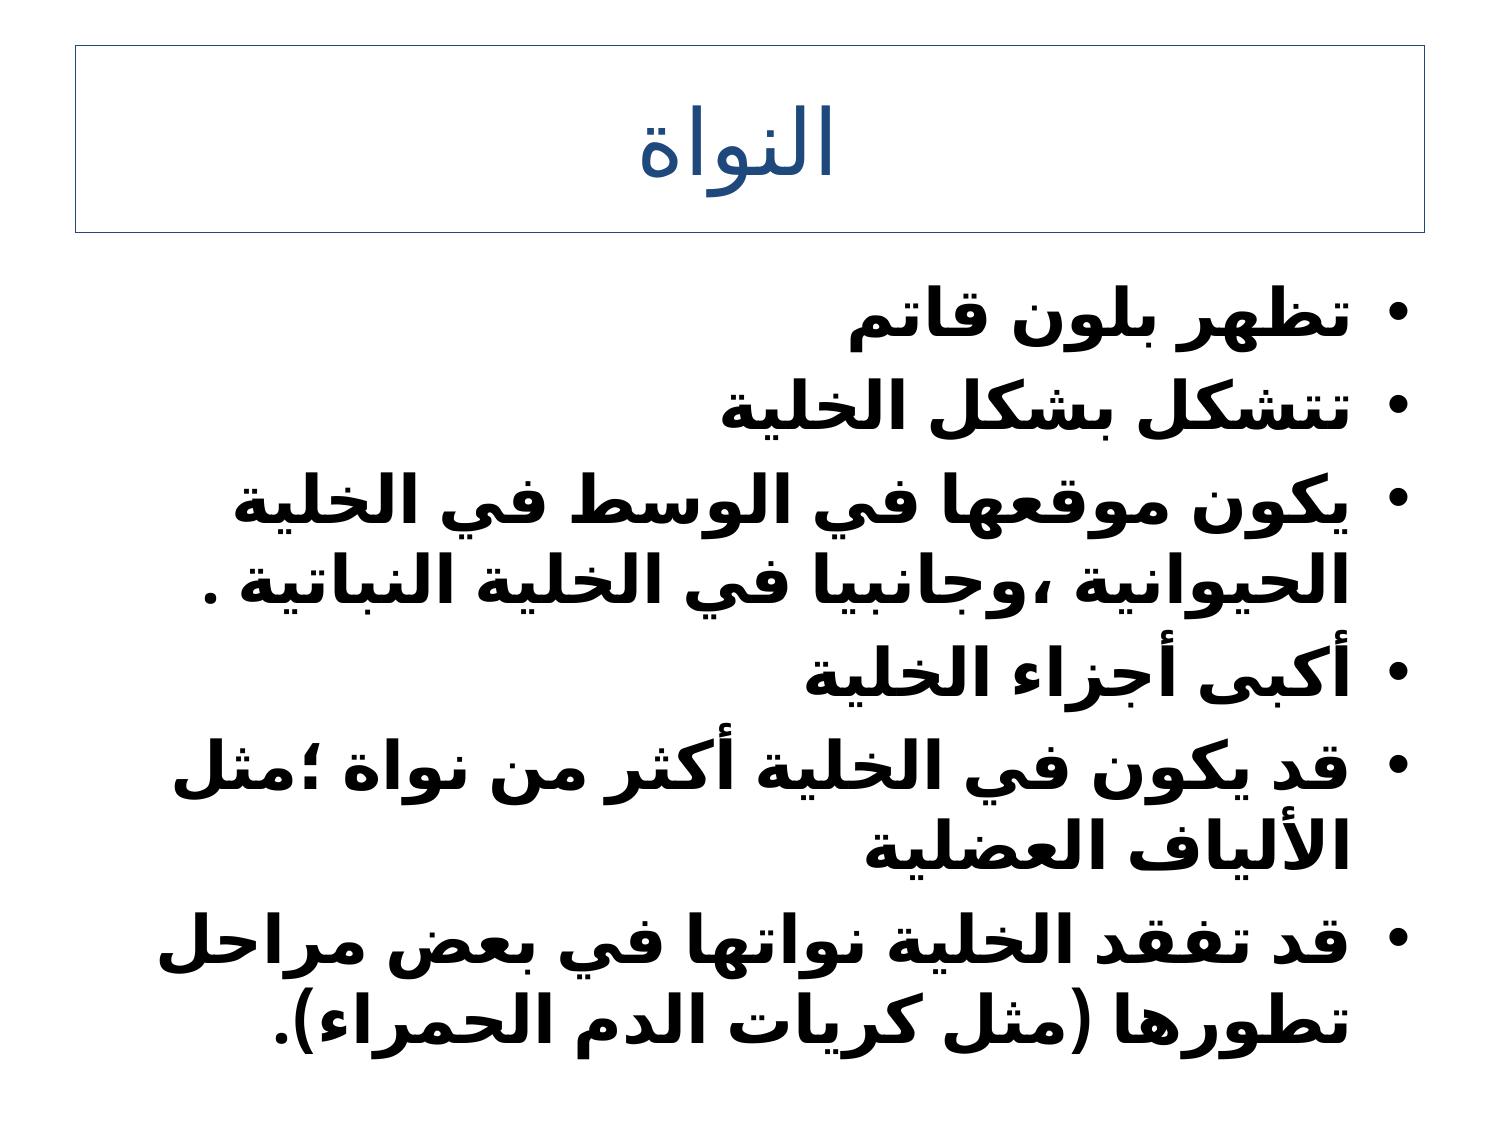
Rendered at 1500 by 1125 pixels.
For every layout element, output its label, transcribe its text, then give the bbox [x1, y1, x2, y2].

list تظهر بلون قاتم تتشكل بشكل الخلية يكون موقعها في الوسط في الخلية الحيوانية ،وجانبيا في الخلية النباتية . أكبى أجزاء الخلية قد يكون في الخلية أكثر من نواة ؛مثل الألياف العضلية قد تفقد الخلية نواتها في بعض مراحل تطورها (مثل كريات الدم الحمراء). [75, 262, 1425, 1005]
title النواة [75, 45, 1425, 233]
